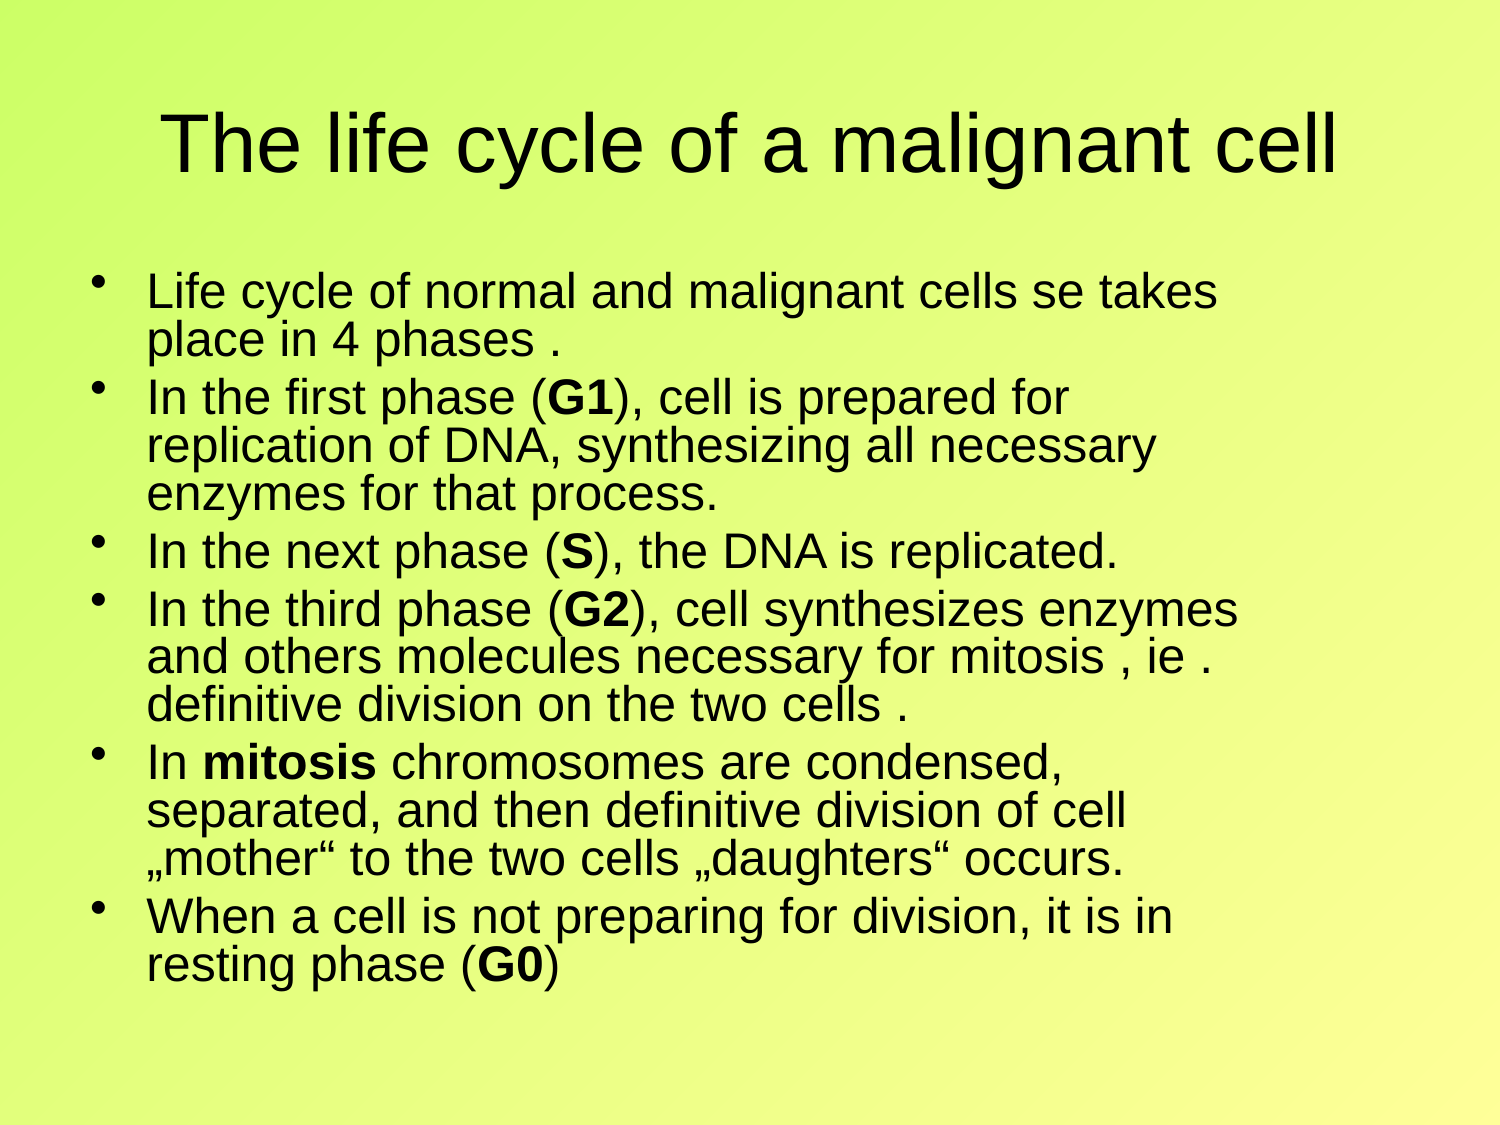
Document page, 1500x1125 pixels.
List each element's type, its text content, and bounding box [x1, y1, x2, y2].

list Life cycle of normal and malignant cells se takes place in 4 phases . In the first phase (G1), cell is prepared for replication of DNA, synthesizing all necessary enzymes for that process. In the next phase (S), the DNA is replicated. In the third phase (G2), cell synthesizes enzymes and others molecules necessary for mitosis , ie . definitive division on the two cells . In mitosis chromosomes are condensed, separated, and then definitive division of cell „mother“ to the two cells „daughters“ occurs. When a cell is not preparing for division, it is in resting phase (G0) [75, 262, 1294, 1094]
title The life cycle of a malignant cell [75, 45, 1425, 233]
